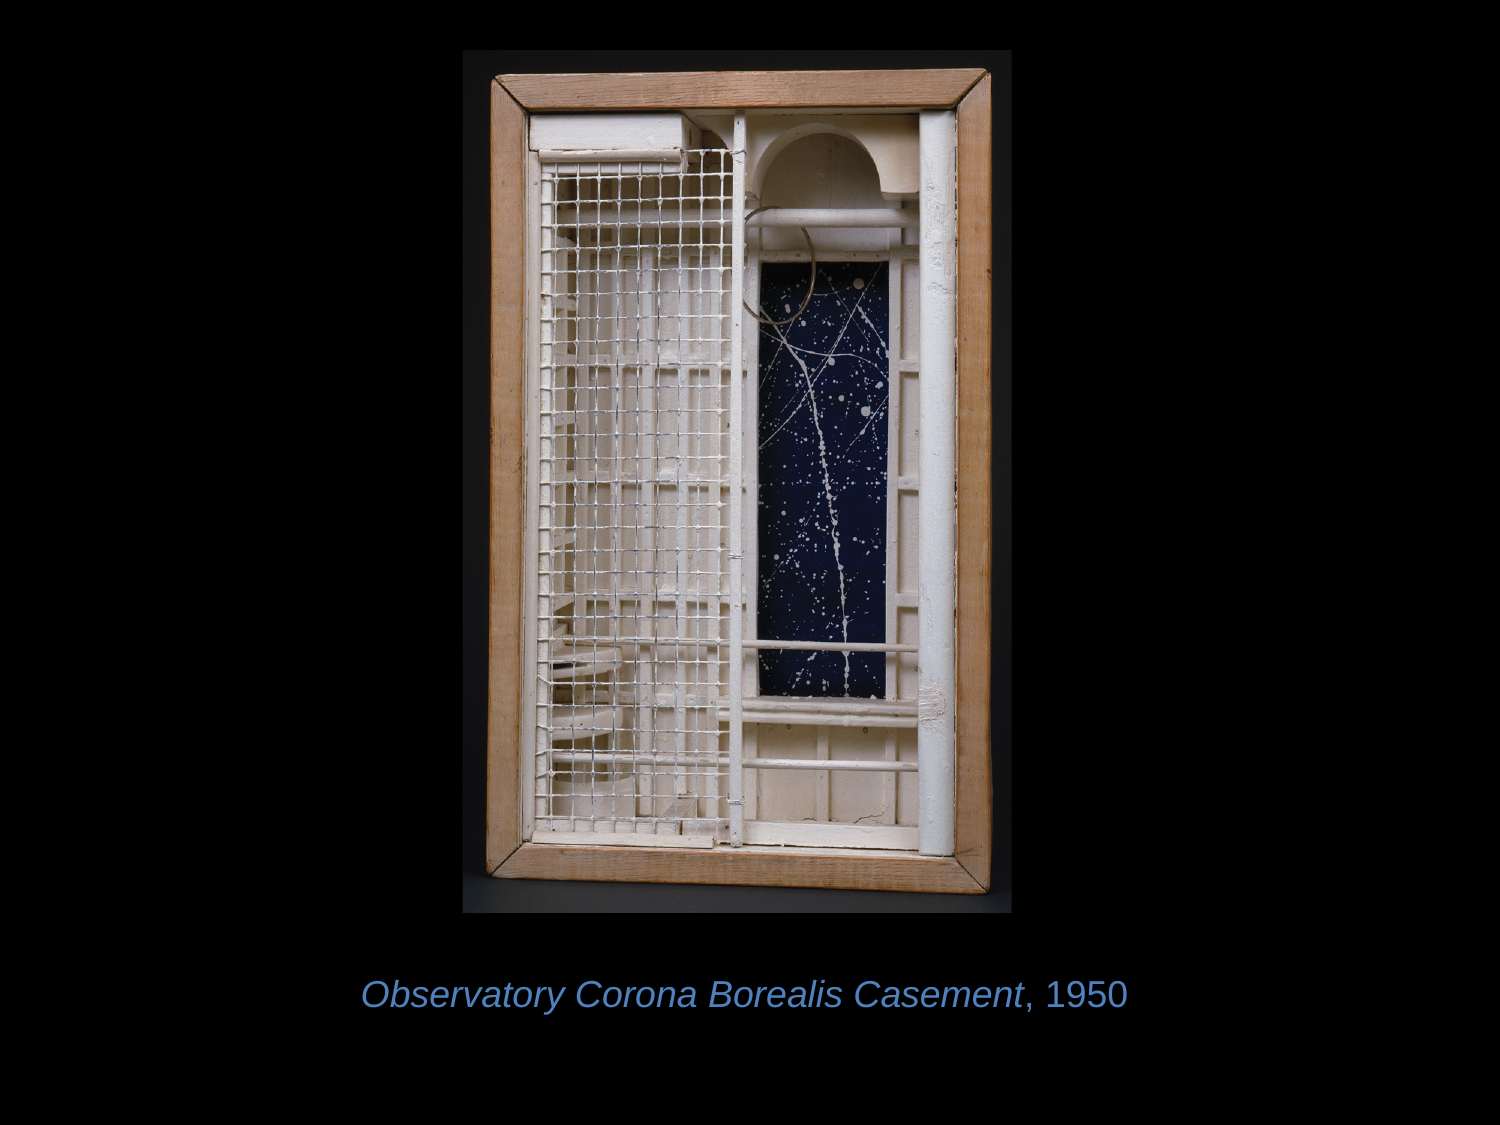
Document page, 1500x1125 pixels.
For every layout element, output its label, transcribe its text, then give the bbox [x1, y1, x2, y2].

text_box Observatory Corona Borealis Casement, 1950 [124, 962, 1500, 1023]
picture [462, 49, 1012, 913]
